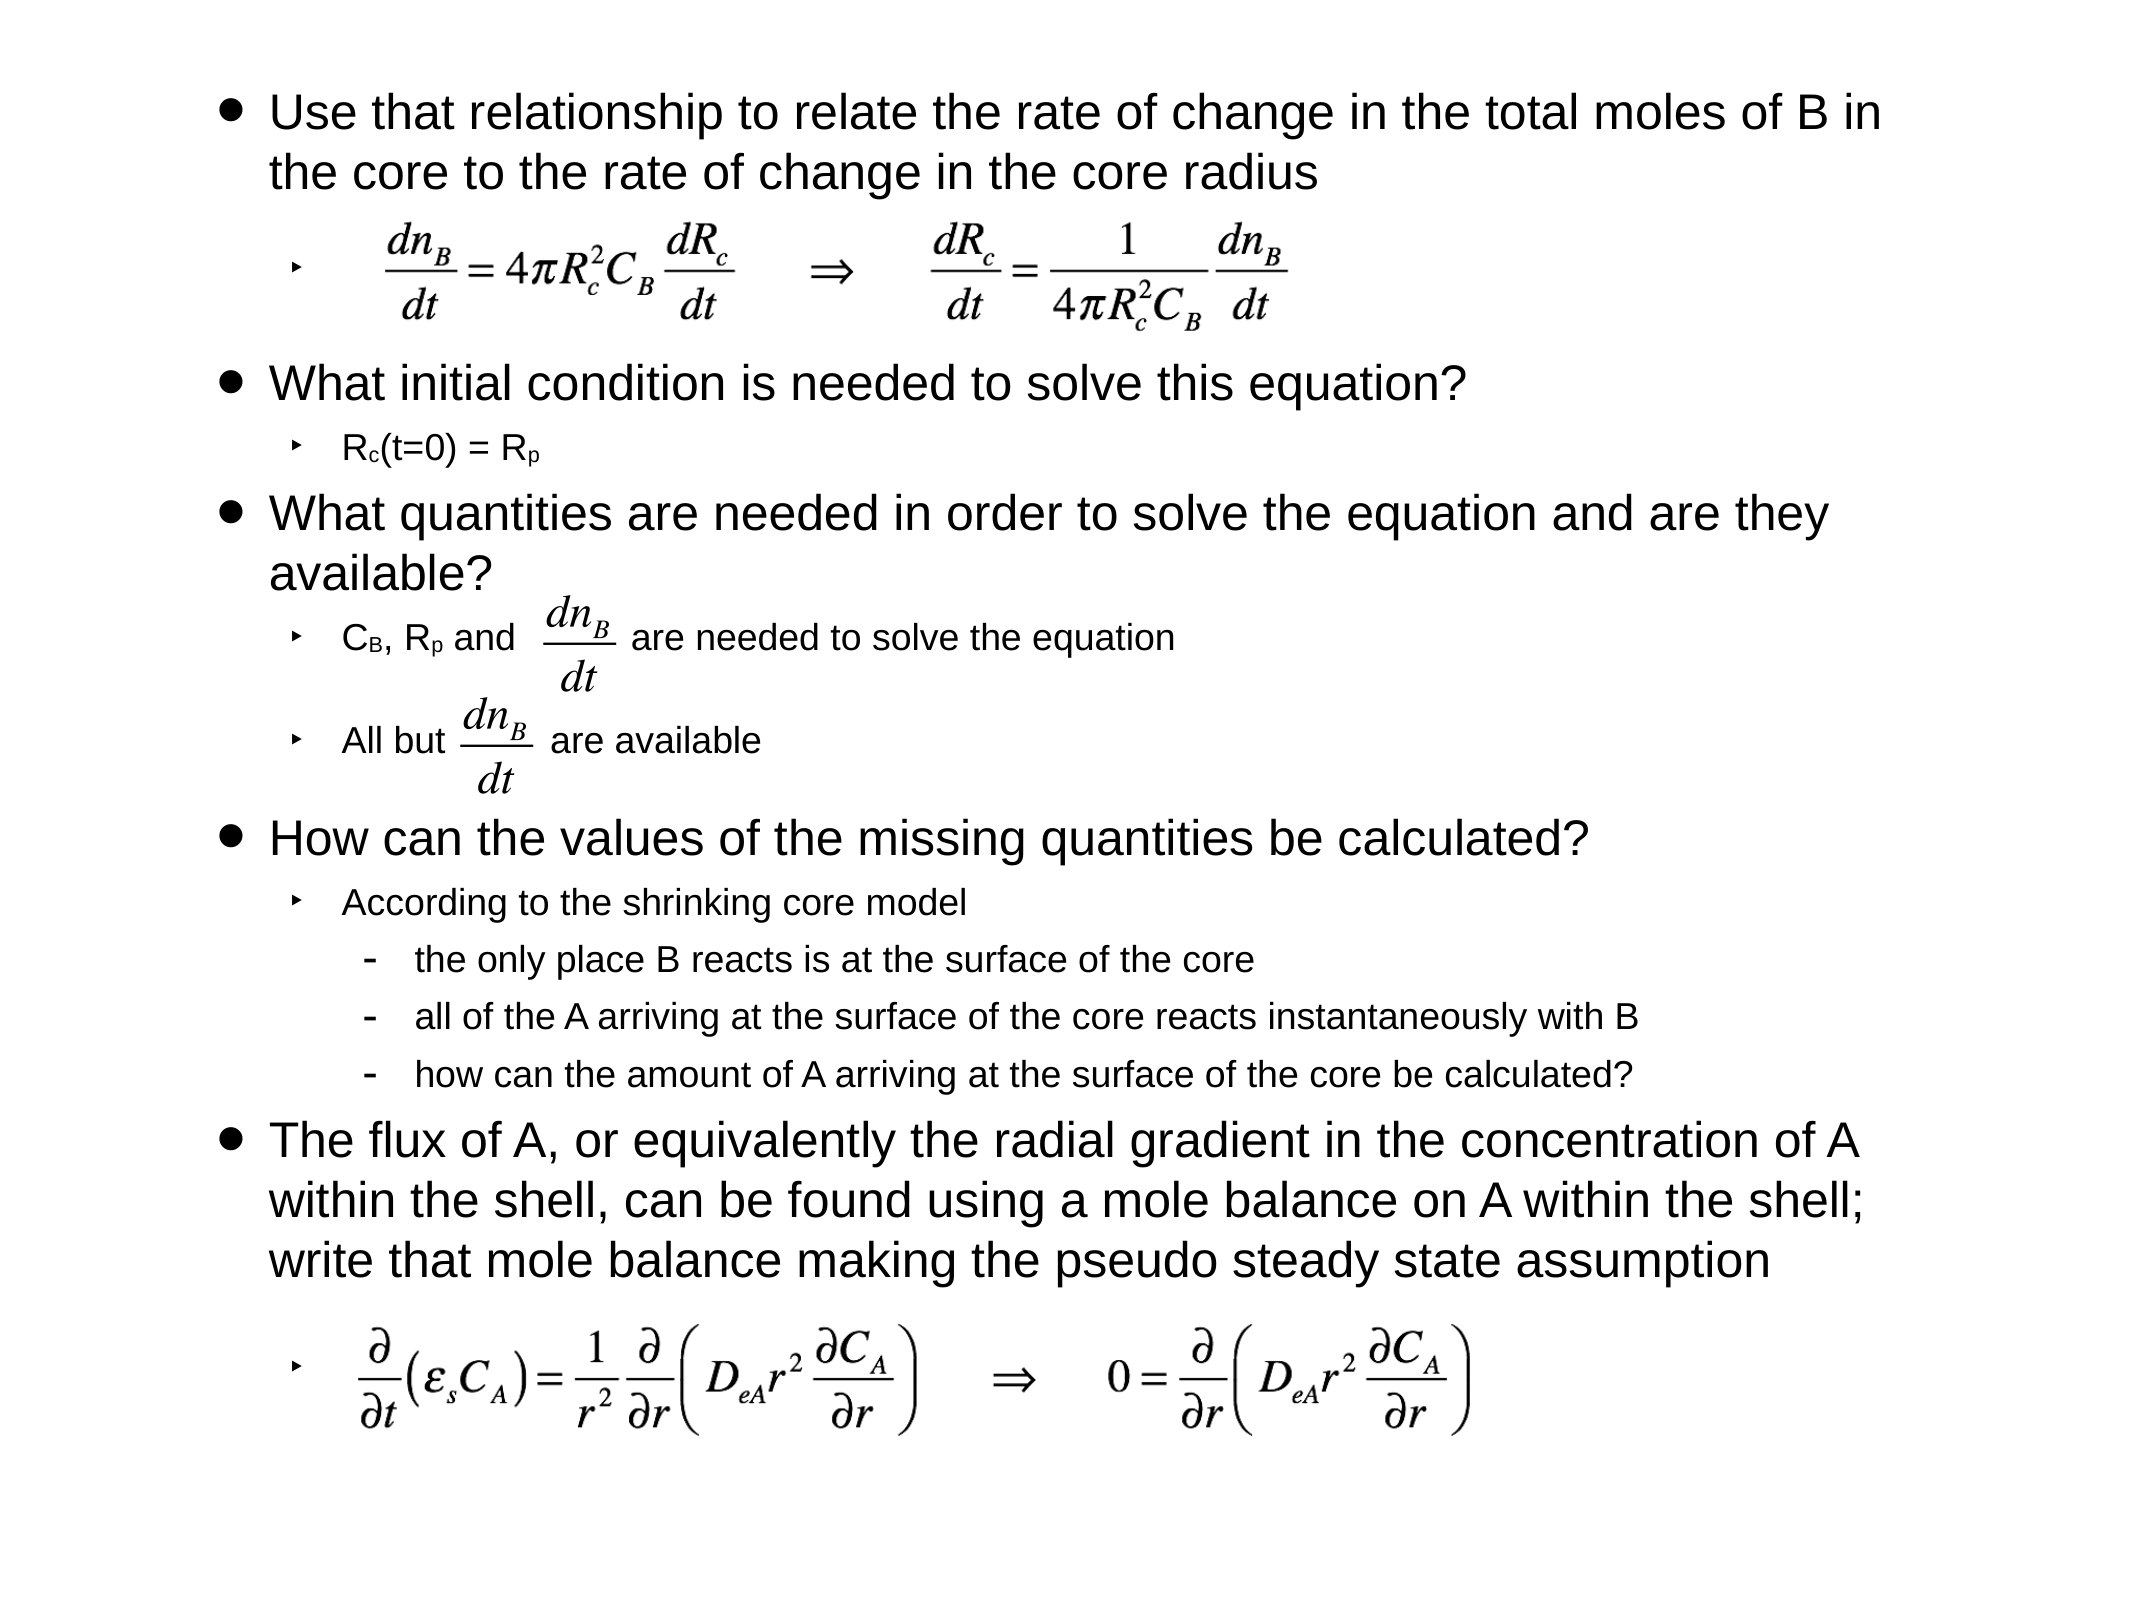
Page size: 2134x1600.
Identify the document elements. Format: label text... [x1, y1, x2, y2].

list Use that relationship to relate the rate of change in the total moles of B in the core to the rate of change in the core radius What initial condition is needed to solve this equation? Rc(t=0) = Rp What quantities are needed in order to solve the equation and are they available? CB, Rp and are needed to solve the equation All but are available How can the values of the missing quantities be calculated? According to the shrinking core model the only place B reacts is at the surface of the core all of the A arriving at the surface of the core reacts instantaneously with B how can the amount of A arriving at the surface of the core be calculated? The flux of A, or equivalently the radial gradient in the concentration of A within the shell, can be found using a mole balance on A within the shell; write that mole balance making the pseudo steady state assumption [208, 70, 1925, 1478]
picture [354, 1318, 1475, 1440]
picture [456, 689, 538, 798]
picture [381, 214, 1294, 336]
picture [539, 587, 621, 696]
